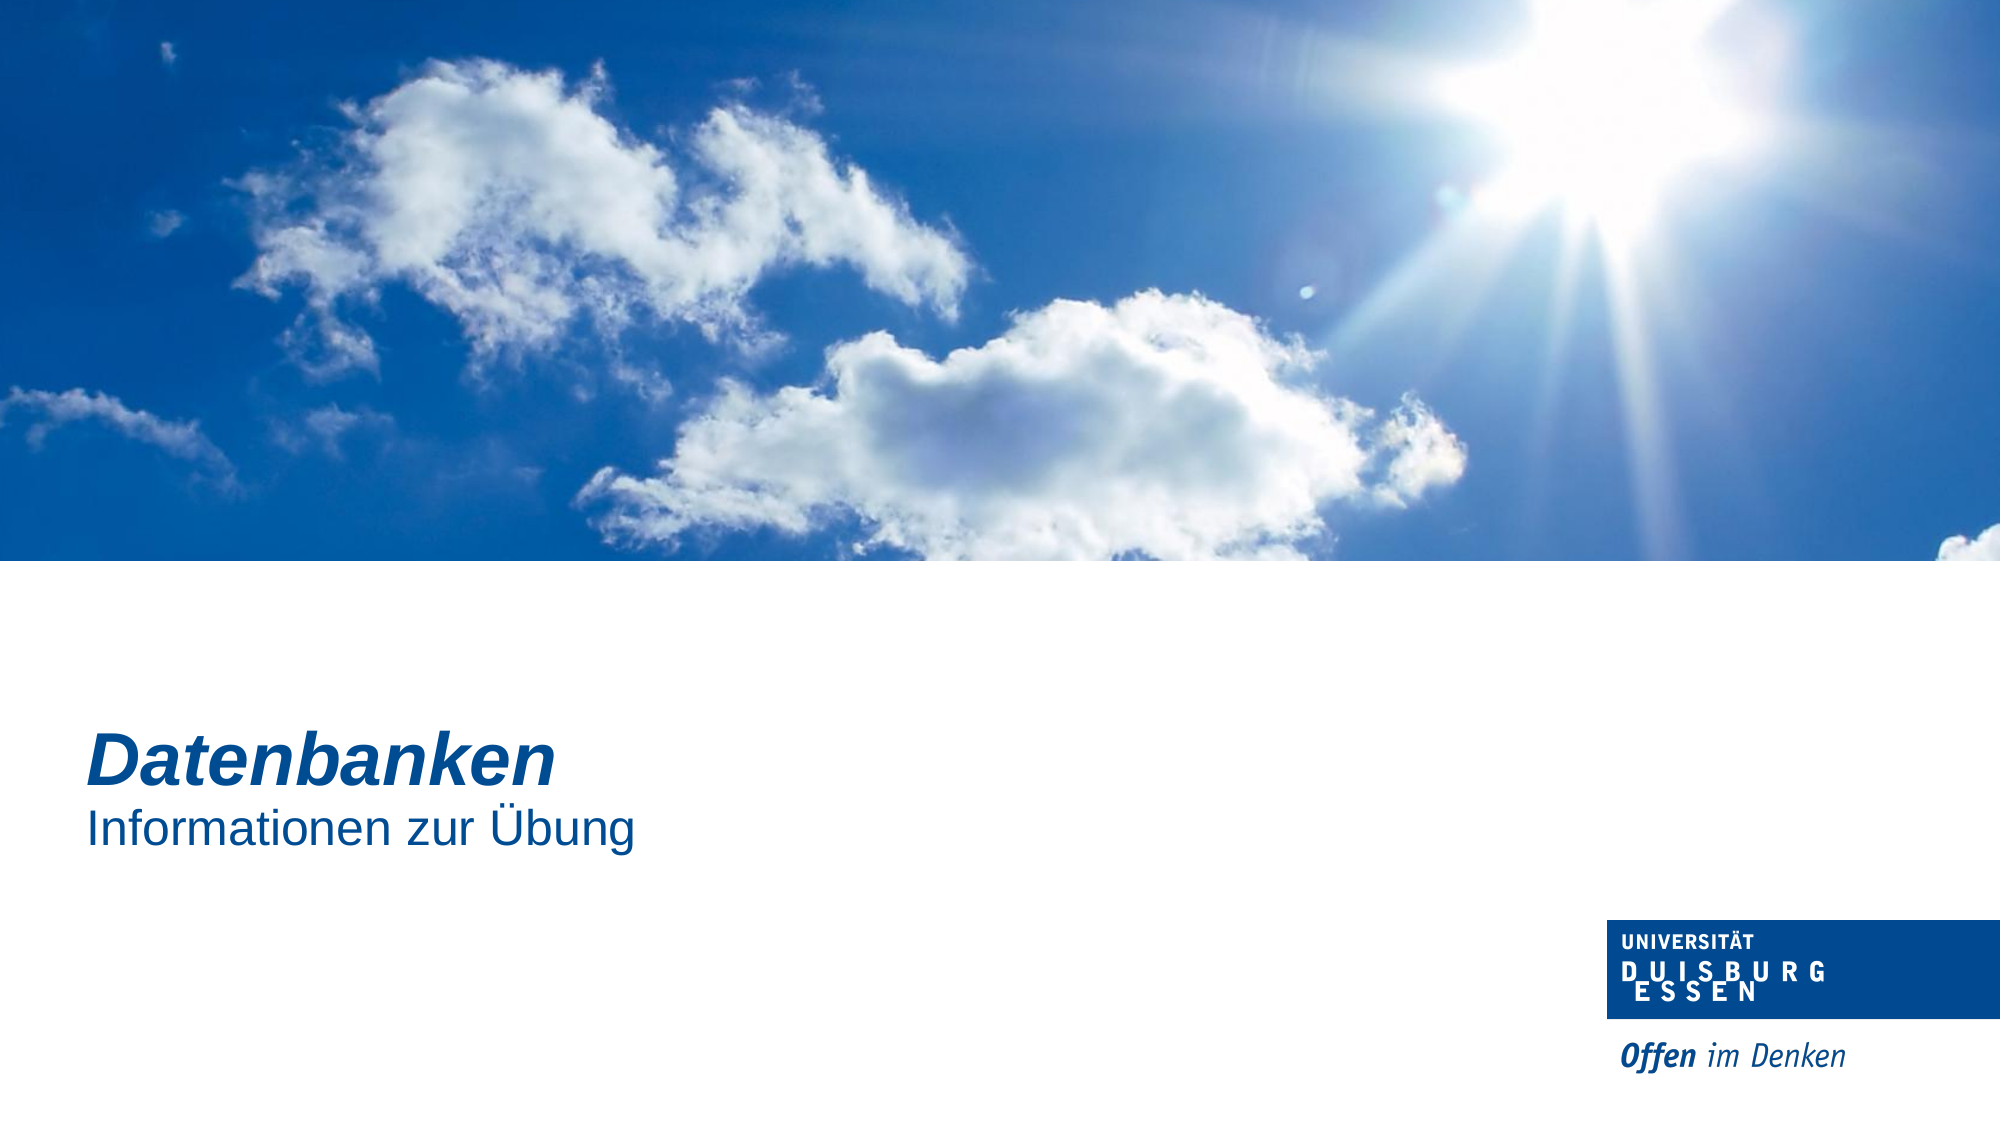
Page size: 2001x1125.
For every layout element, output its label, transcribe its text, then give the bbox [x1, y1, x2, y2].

list Informationen zur Übung [86, 795, 1276, 874]
picture [1607, 920, 2000, 1074]
list Datenbanken [86, 710, 1276, 789]
picture [0, 0, 2000, 561]
